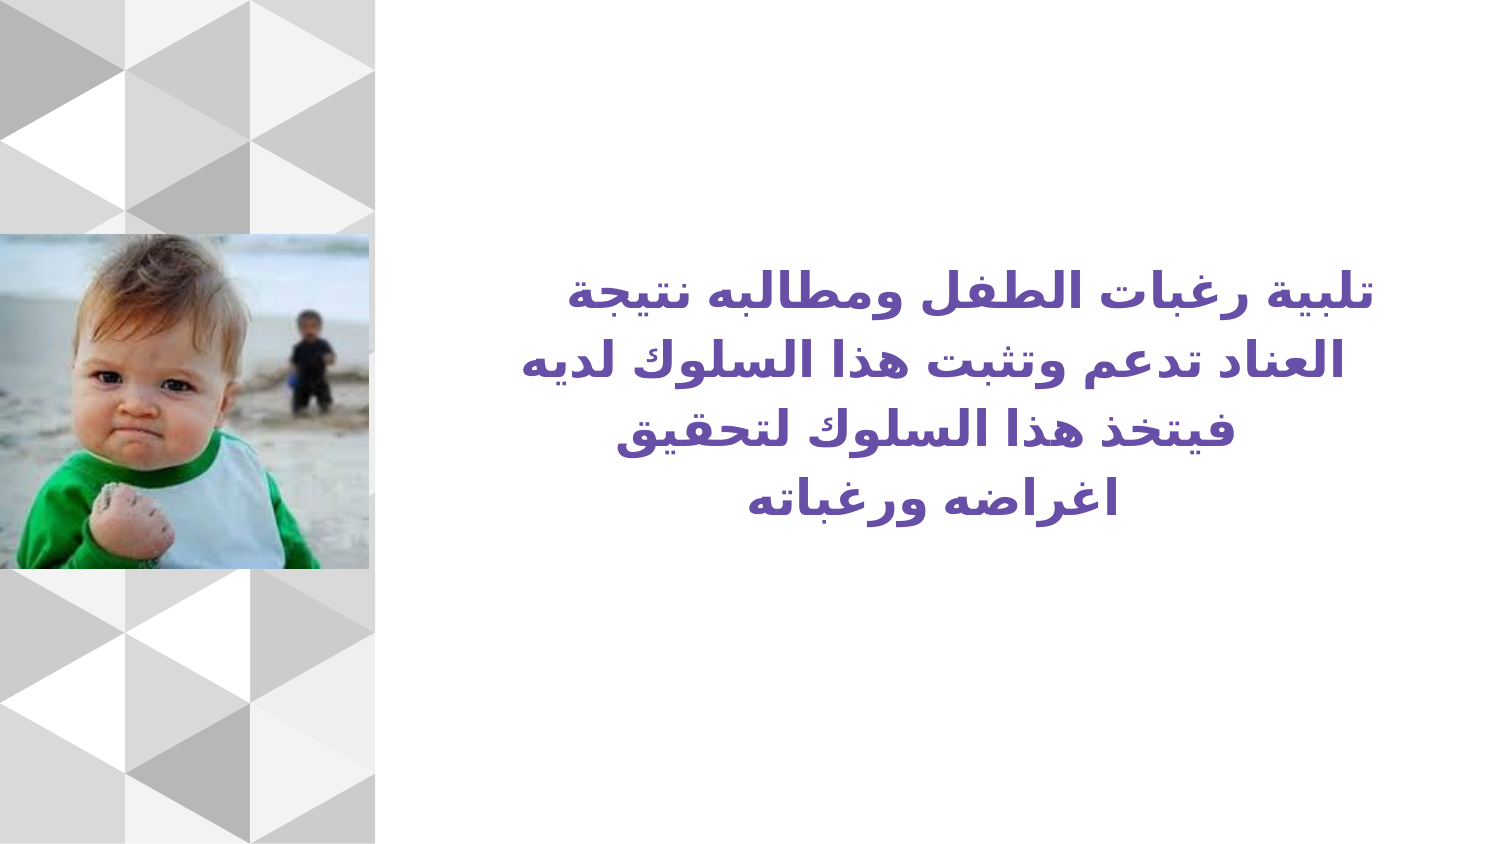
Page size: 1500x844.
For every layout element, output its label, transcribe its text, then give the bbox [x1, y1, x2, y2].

picture [0, 234, 369, 569]
list تلبية رغبات الطفل ومطالبه نتيجة العناد تدعم وتثبت هذا السلوك لديه فيتخذ هذا السلوك لتحقيق اغراضه ورغباته [463, 234, 1406, 669]
